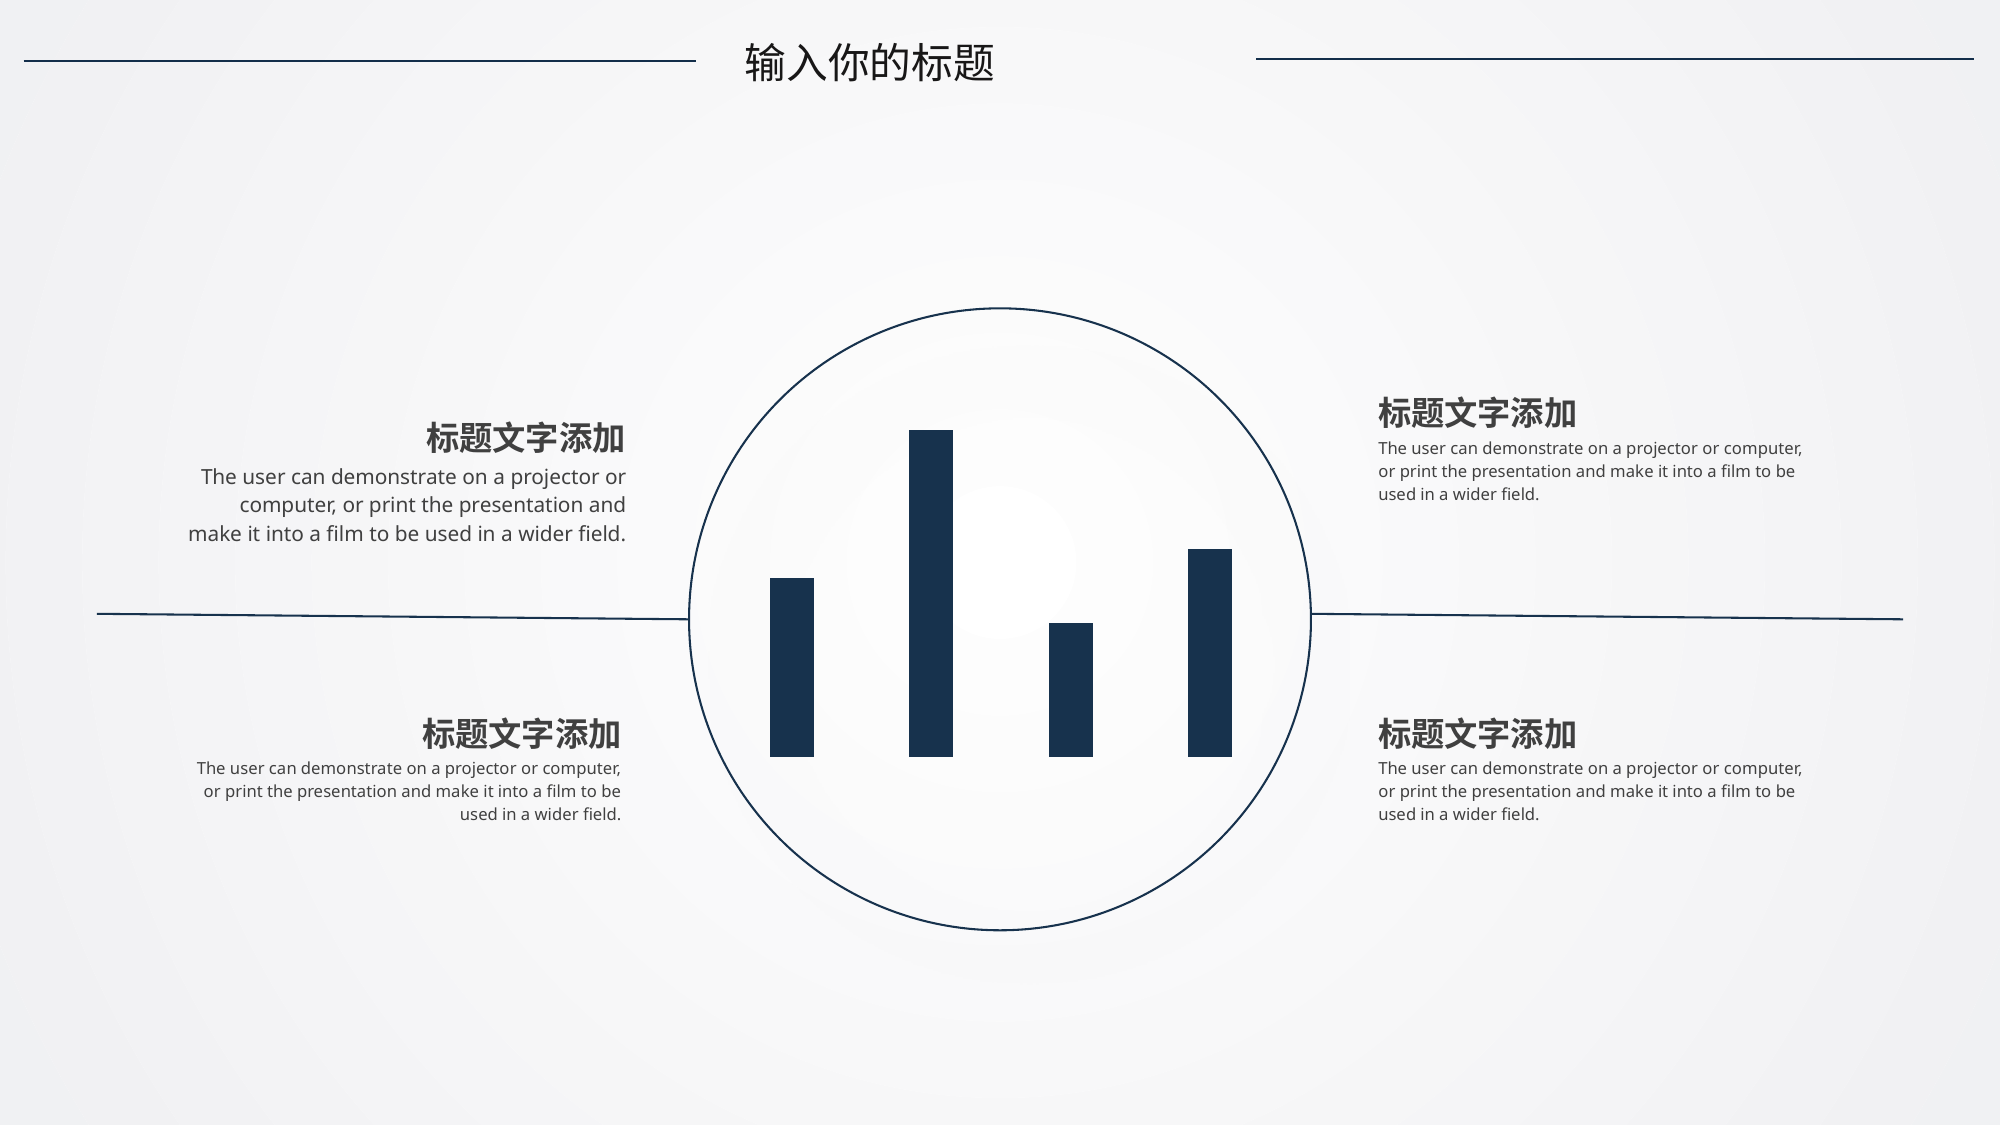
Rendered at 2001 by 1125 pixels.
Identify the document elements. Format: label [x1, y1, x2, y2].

text_box [1363, 376, 1837, 513]
text_box [96, 613, 689, 620]
text_box [688, 504, 710, 735]
chart [710, 377, 1292, 765]
text_box [163, 697, 637, 833]
text_box [803, 307, 1197, 377]
text_box [1363, 697, 1837, 833]
text_box [23, 36, 1974, 88]
text_box [1292, 509, 1312, 730]
text_box [724, 765, 1276, 932]
text_box [167, 401, 641, 583]
text_box [1310, 613, 1903, 620]
